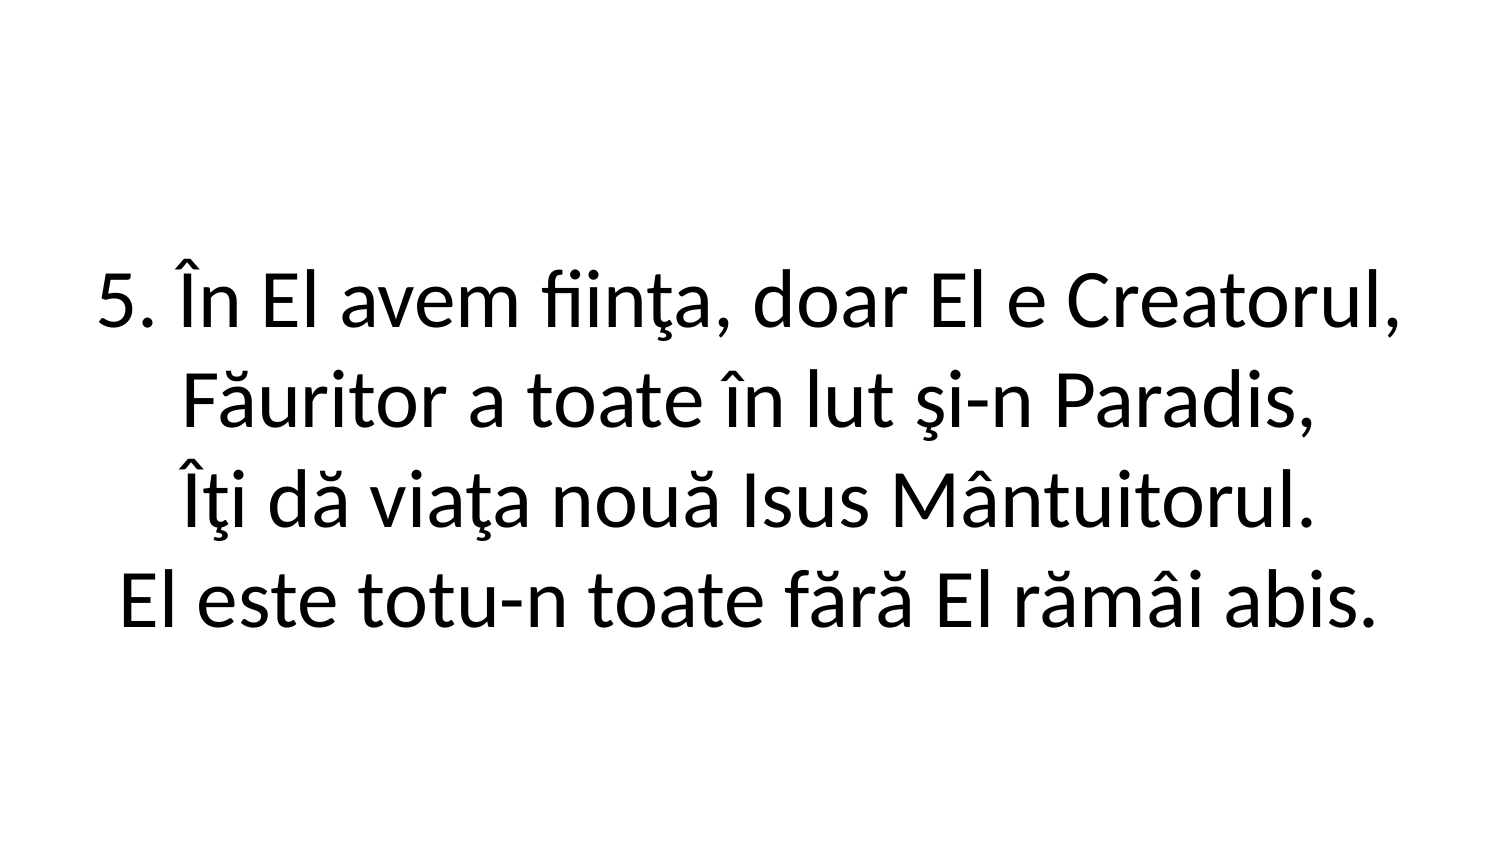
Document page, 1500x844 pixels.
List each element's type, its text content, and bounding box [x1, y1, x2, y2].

text_box 5. În El avem fiinţa, doar El e Creatorul, Făuritor a toate în lut şi-n Paradis, Îţi dă viaţa nouă Isus Mântuitorul. El este totu-n toate fără El rămâi abis. [80, 192, 1420, 652]
